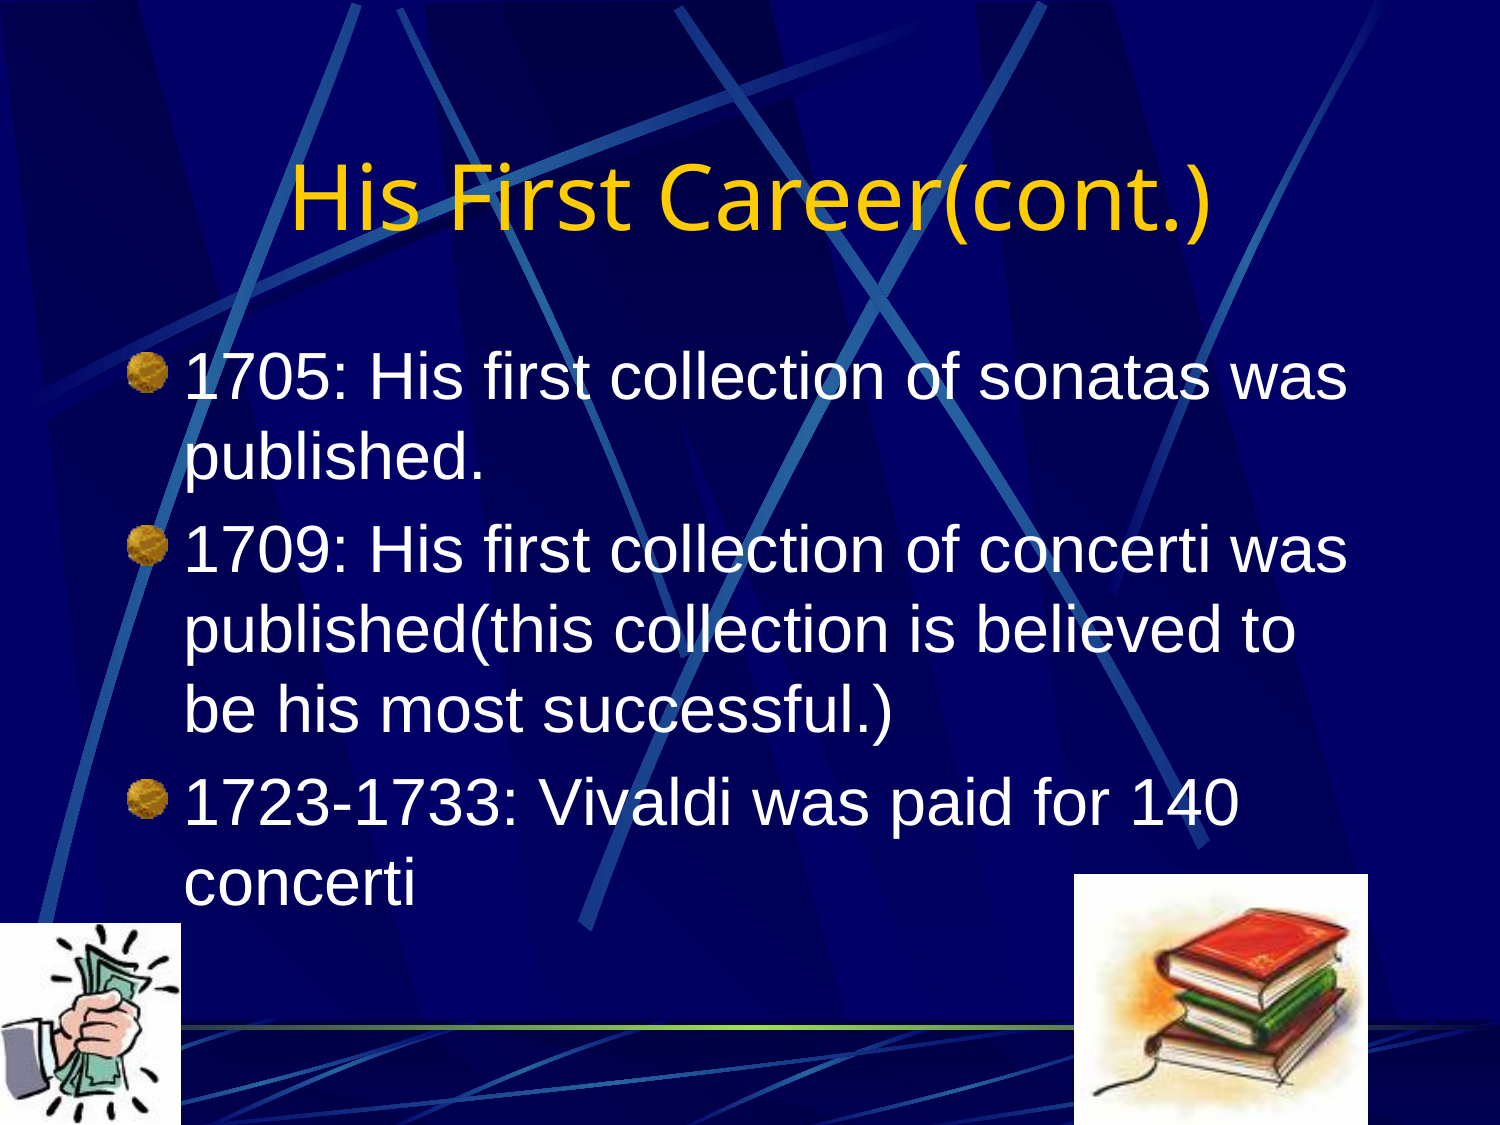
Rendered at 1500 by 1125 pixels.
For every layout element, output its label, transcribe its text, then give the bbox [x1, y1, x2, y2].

picture [1074, 874, 1368, 1125]
list 1705: His first collection of sonatas was published. 1709: His first collection of concerti was published(this collection is believed to be his most successful.) 1723-1733: Vivaldi was paid for 140 concerti [112, 324, 1388, 1001]
picture [127, 525, 168, 566]
picture [127, 352, 168, 393]
picture [127, 779, 168, 819]
picture [0, 922, 181, 1125]
title His First Career(cont.) [112, 131, 1388, 257]
